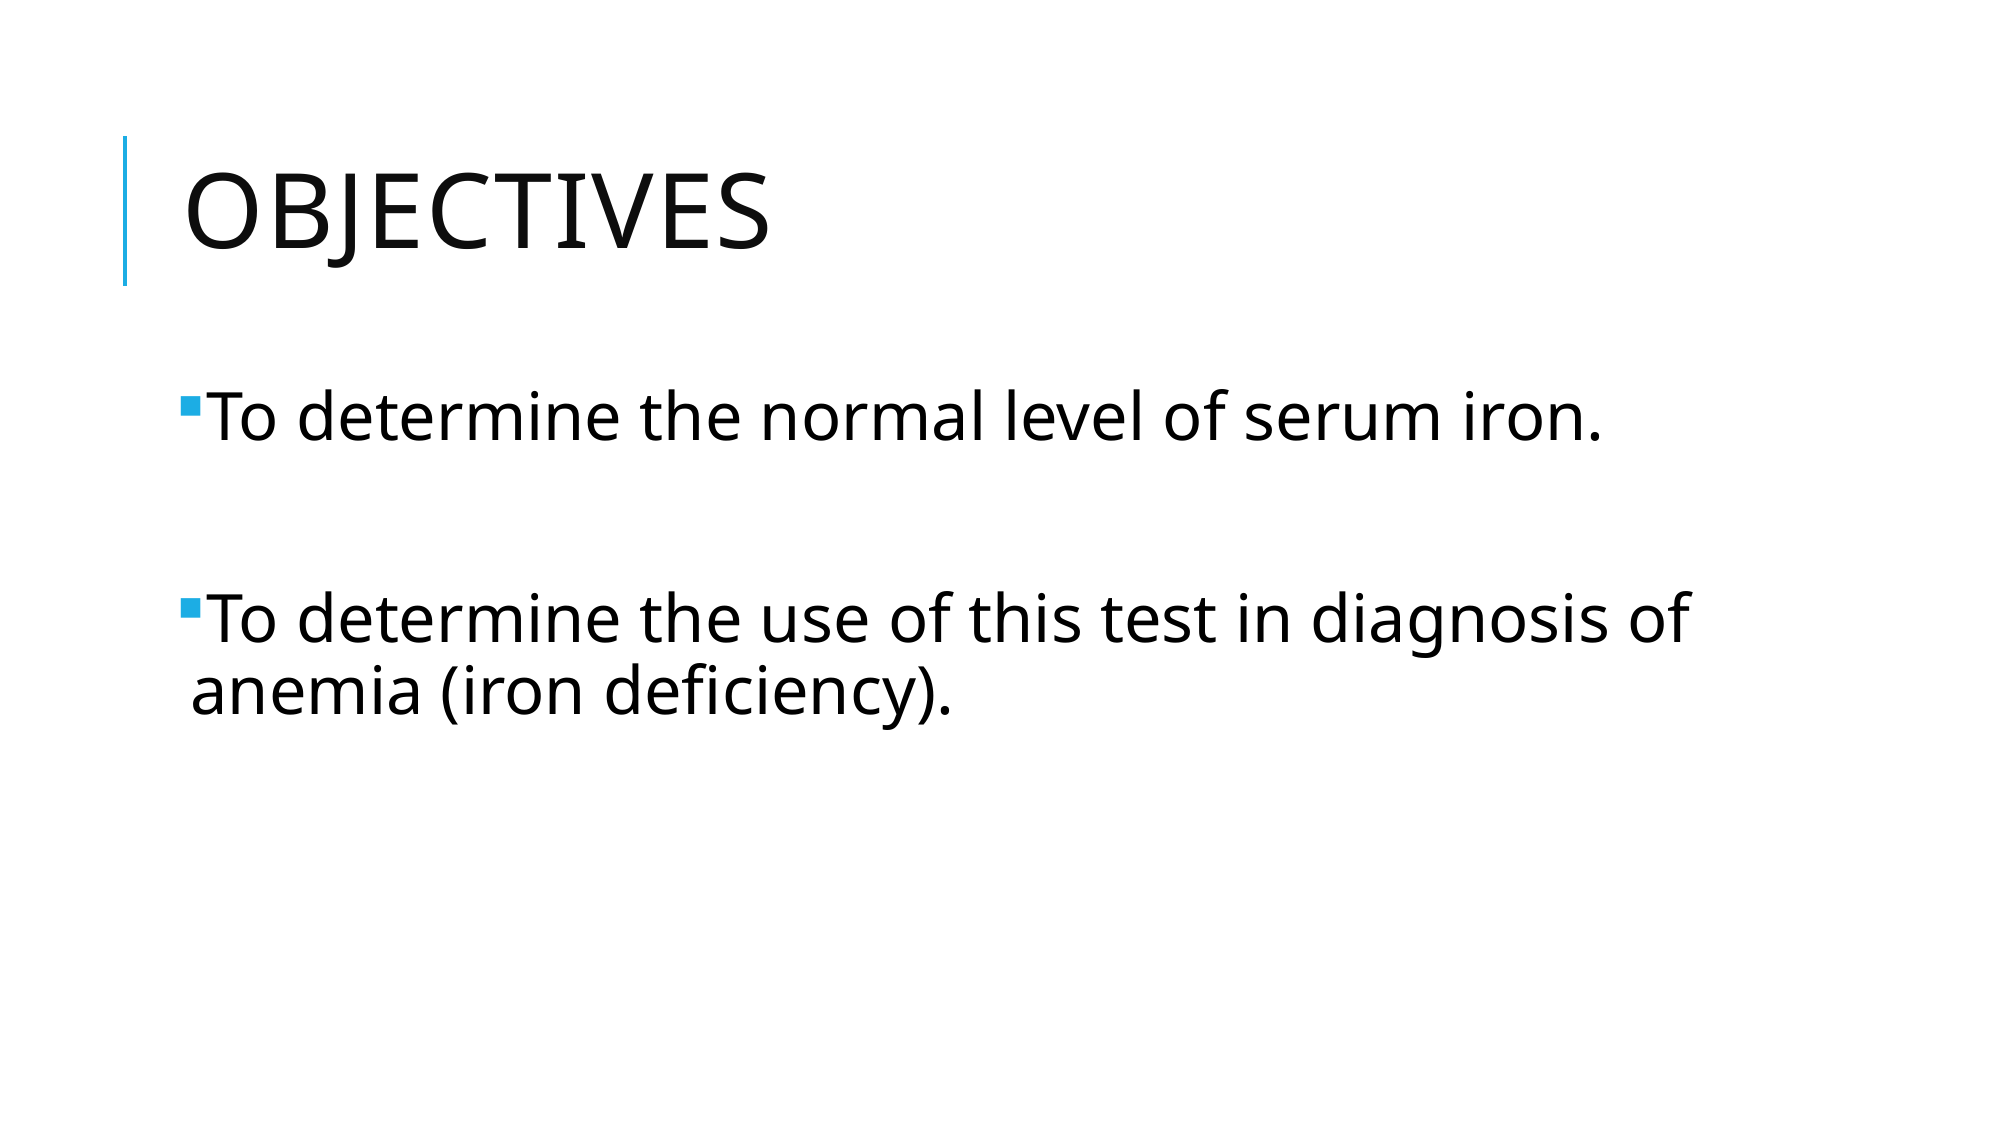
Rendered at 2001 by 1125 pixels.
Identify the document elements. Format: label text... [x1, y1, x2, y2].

title Objectives [168, 96, 1763, 342]
list To determine the normal level of serum iron. To determine the use of this test in diagnosis of anemia (iron deficiency). [168, 375, 1763, 1035]
